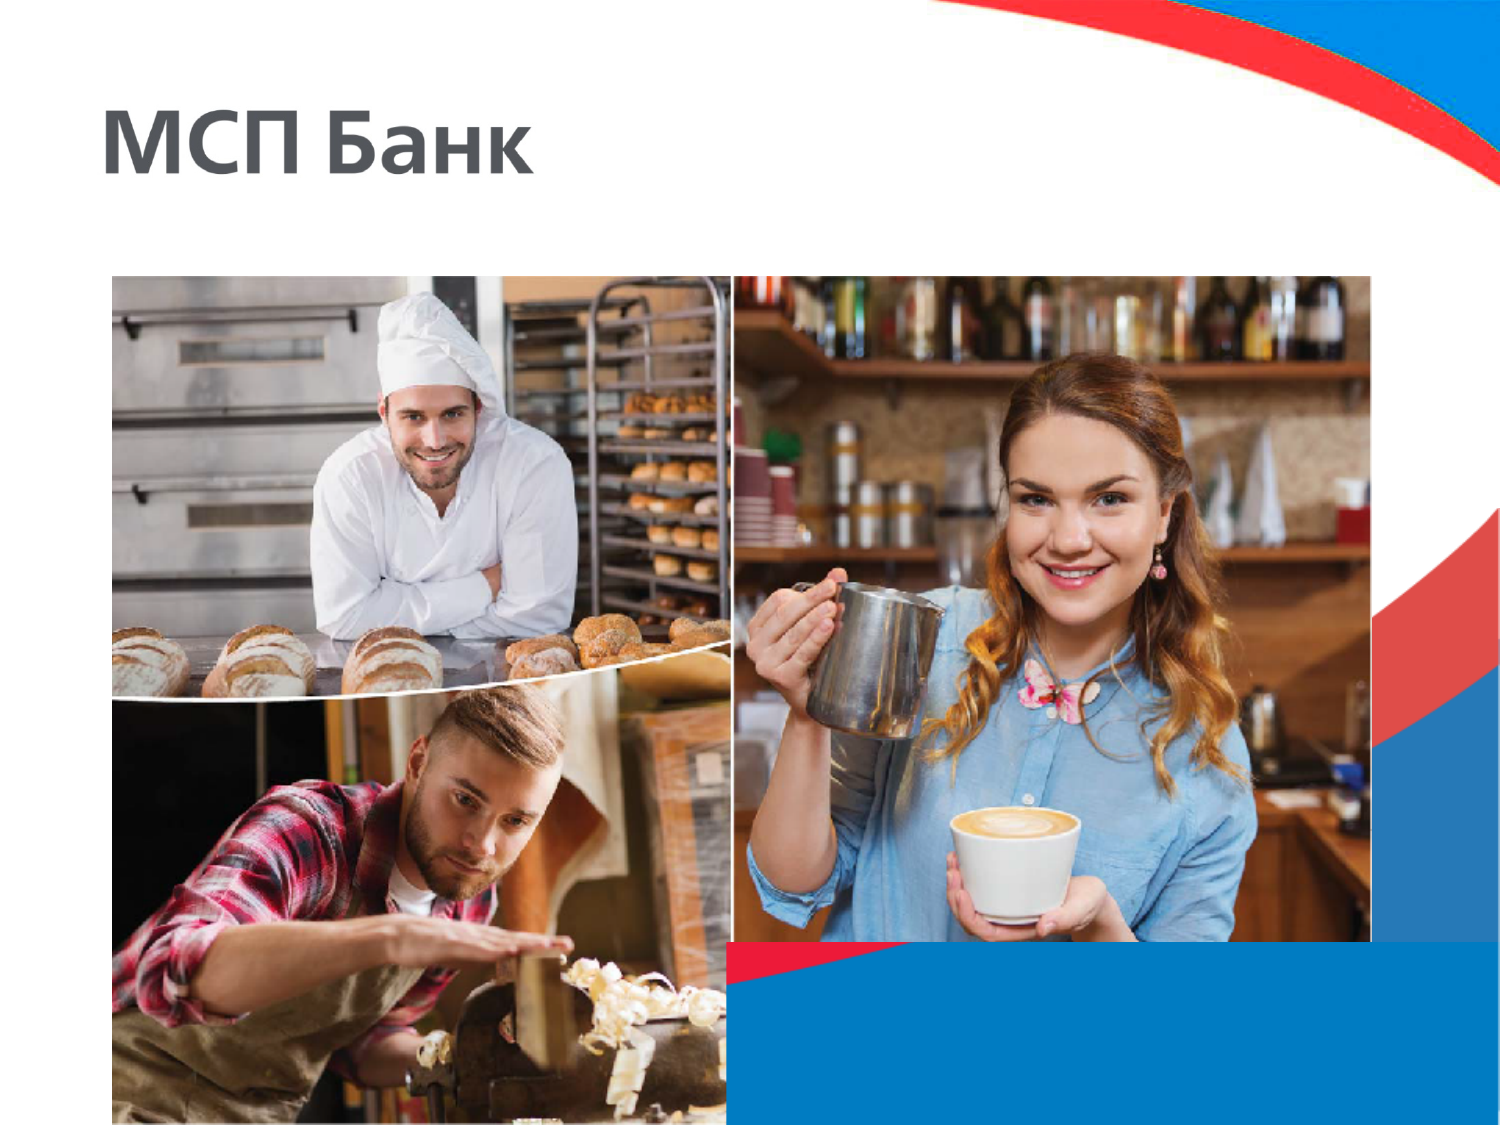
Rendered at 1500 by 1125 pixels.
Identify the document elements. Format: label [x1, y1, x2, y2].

picture [847, 0, 1500, 200]
picture [76, 89, 557, 197]
picture [111, 276, 1500, 1125]
